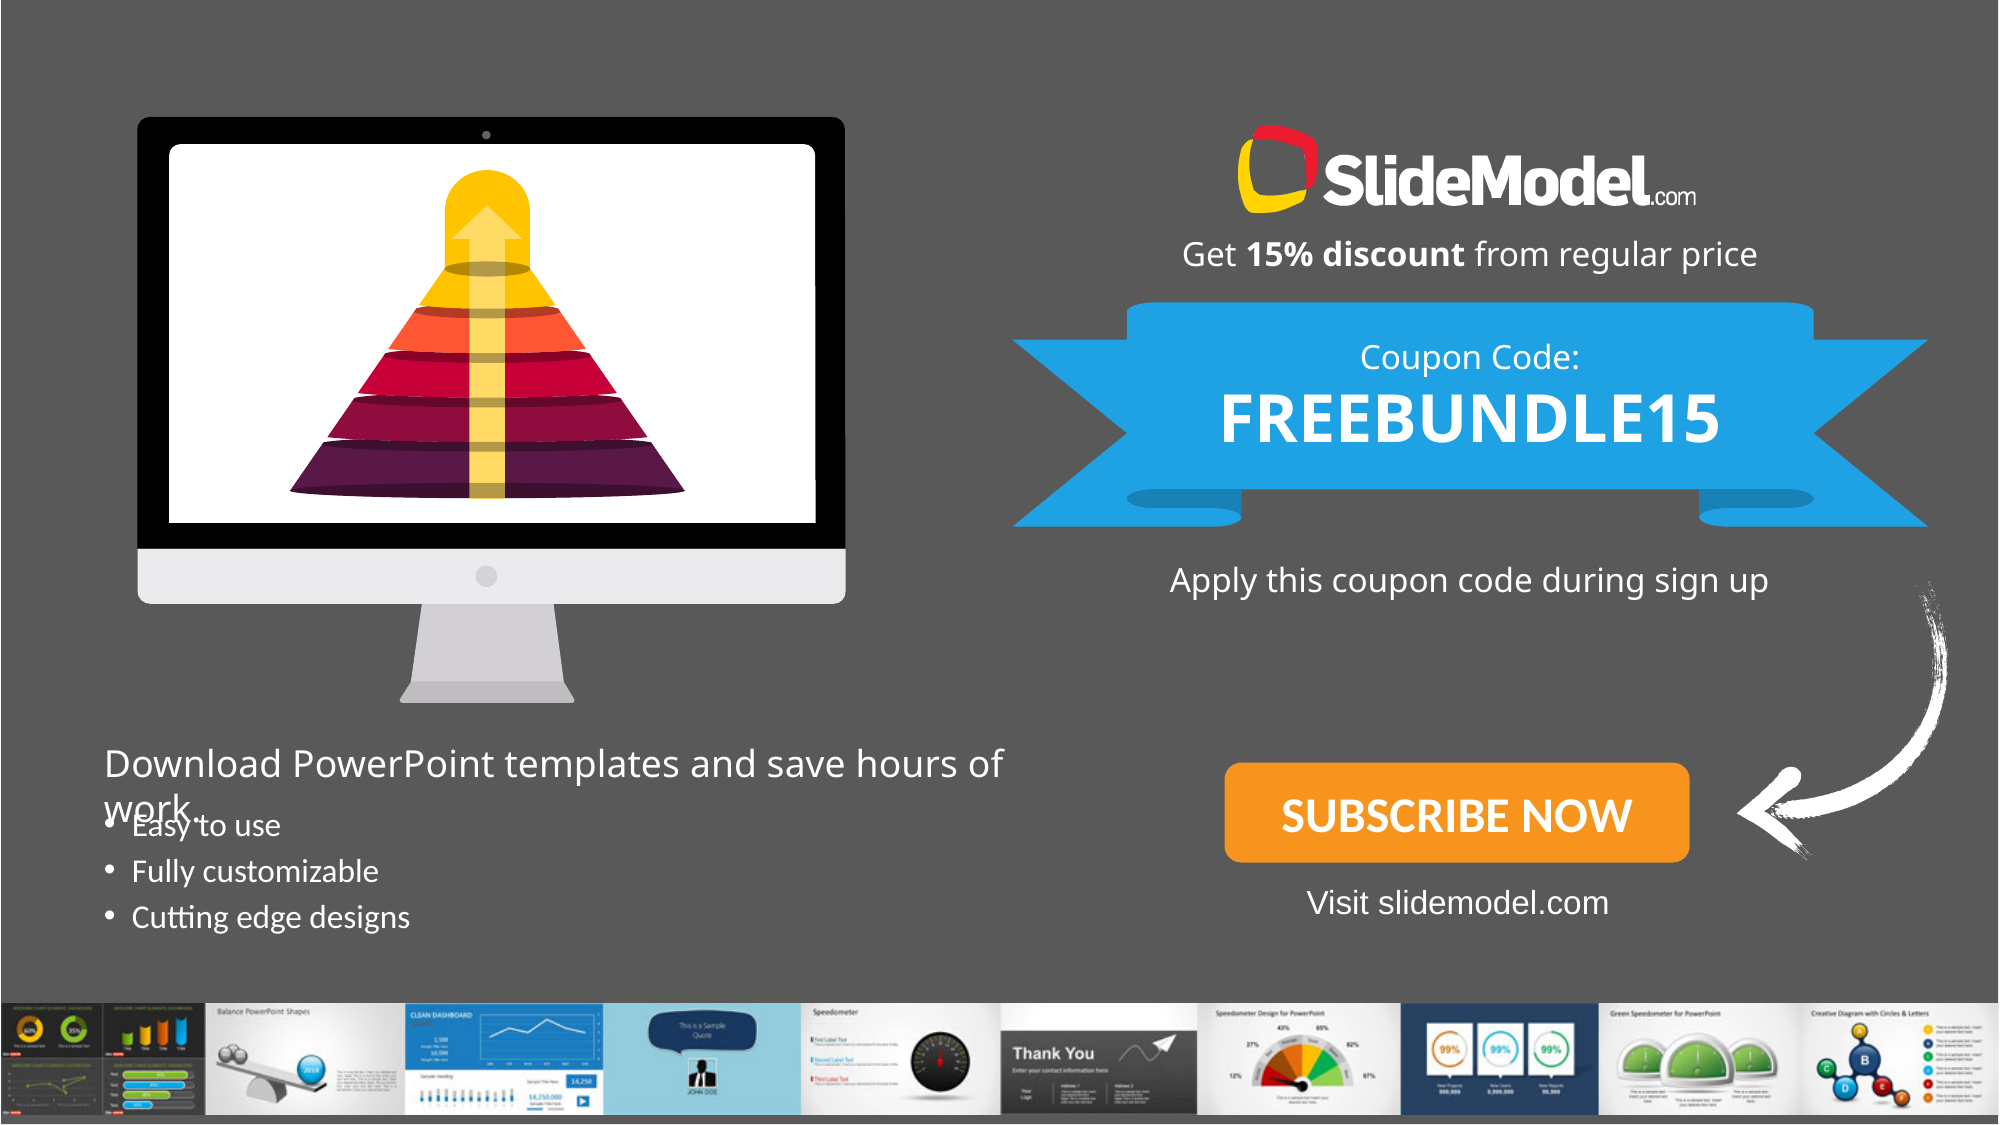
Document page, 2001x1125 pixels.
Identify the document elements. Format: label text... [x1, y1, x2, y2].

text_box [1736, 594, 1949, 861]
text_box Visit slidemodel.com [1249, 875, 1668, 927]
text_box Coupon Code: FREEBUNDLE15 [1173, 328, 1767, 464]
text_box SUBSCRIBE NOW [1223, 761, 1691, 864]
text_box Apply this coupon code during sign up [1129, 551, 1811, 607]
text_box [1929, 587, 1937, 601]
text_box Easy to use Fully customizable Cutting edge designs [89, 838, 863, 943]
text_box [137, 116, 846, 703]
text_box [289, 170, 685, 499]
text_box Download PowerPoint templates and save hours of work. [89, 732, 1059, 838]
text_box [1012, 302, 1929, 527]
text_box [0, 0, 1999, 1125]
picture [1237, 125, 1696, 213]
text_box Get 15% discount from regular price [1058, 225, 1882, 281]
picture [1, 1003, 1999, 1115]
